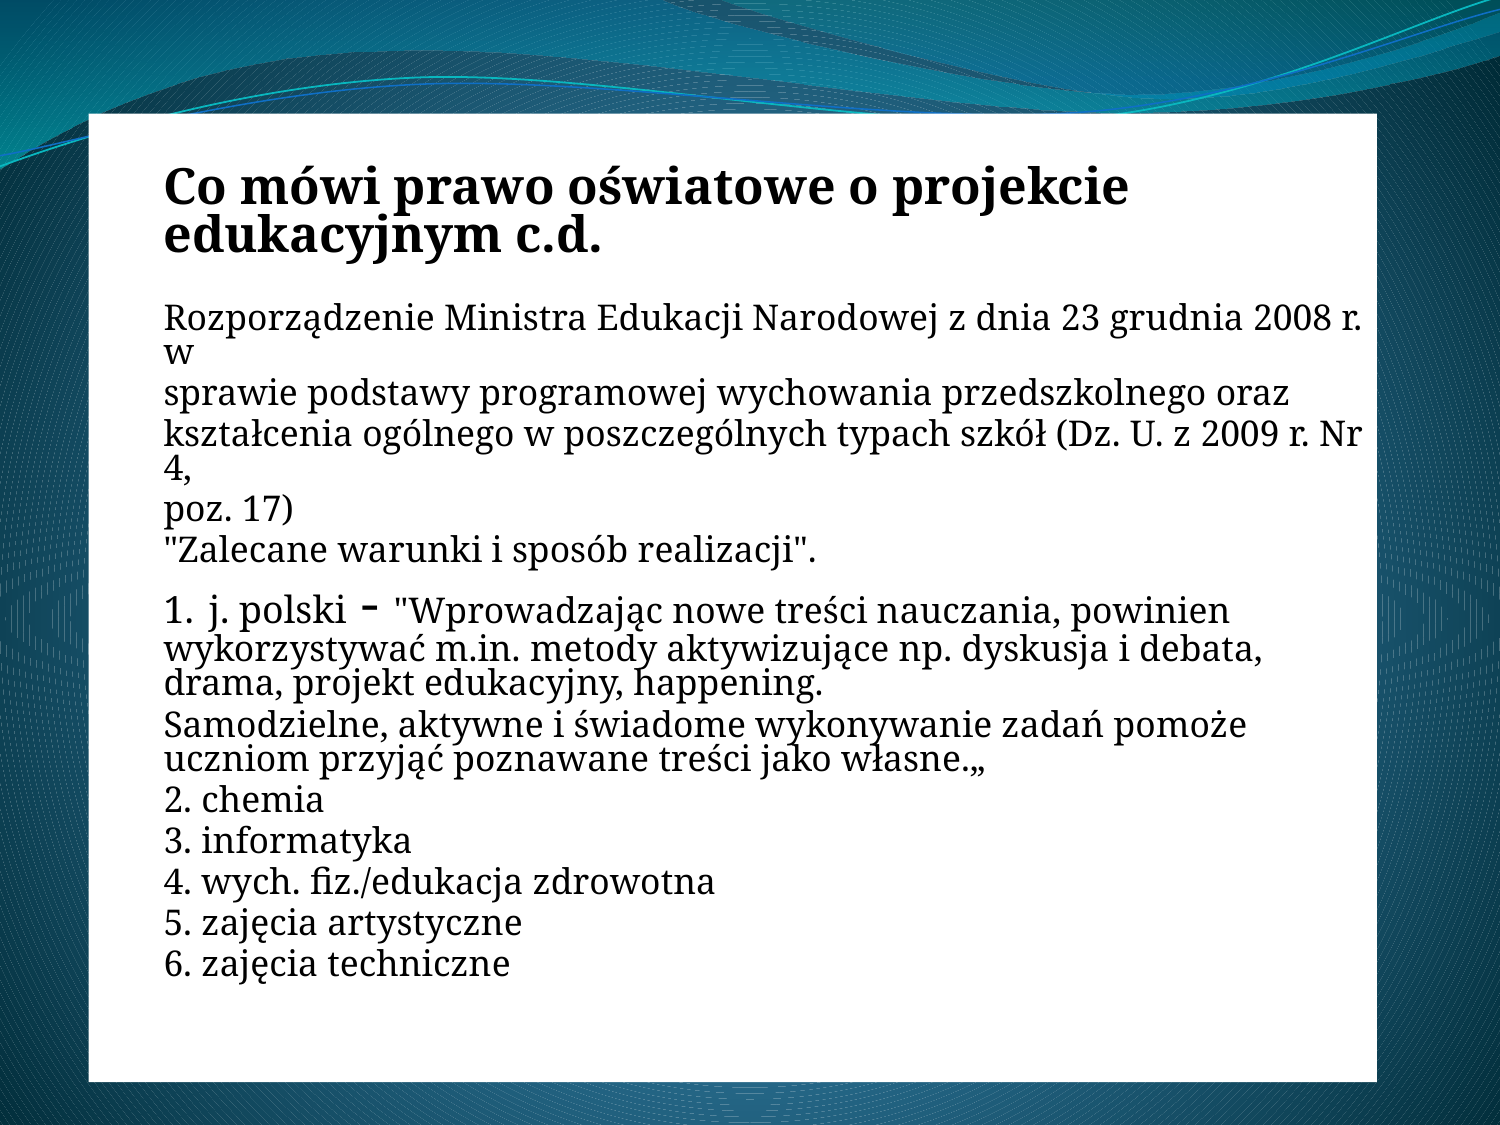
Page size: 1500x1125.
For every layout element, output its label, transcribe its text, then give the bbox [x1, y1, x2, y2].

subtitle Co mówi prawo oświatowe o projekcie edukacyjnym c.d. Rozporządzenie Ministra Edukacji Narodowej z dnia 23 grudnia 2008 r. w sprawie podstawy programowej wychowania przedszkolnego oraz kształcenia ogólnego w poszczególnych typach szkół (Dz. U. z 2009 r. Nr 4, poz. 17) "Zalecane warunki i sposób realizacji". 1. j. polski - "Wprowadzając nowe treści nauczania, powinien wykorzystywać m.in. metody aktywizujące np. dyskusja i debata, drama, projekt edukacyjny, happening. Samodzielne, aktywne i świadome wykonywanie zadań pomoże uczniom przyjąć poznawane treści jako własne.„ 2. chemia 3. informatyka 4. wych. fiz./edukacja zdrowotna 5. zajęcia artystyczne 6. zajęcia techniczne [88, 113, 1378, 1083]
